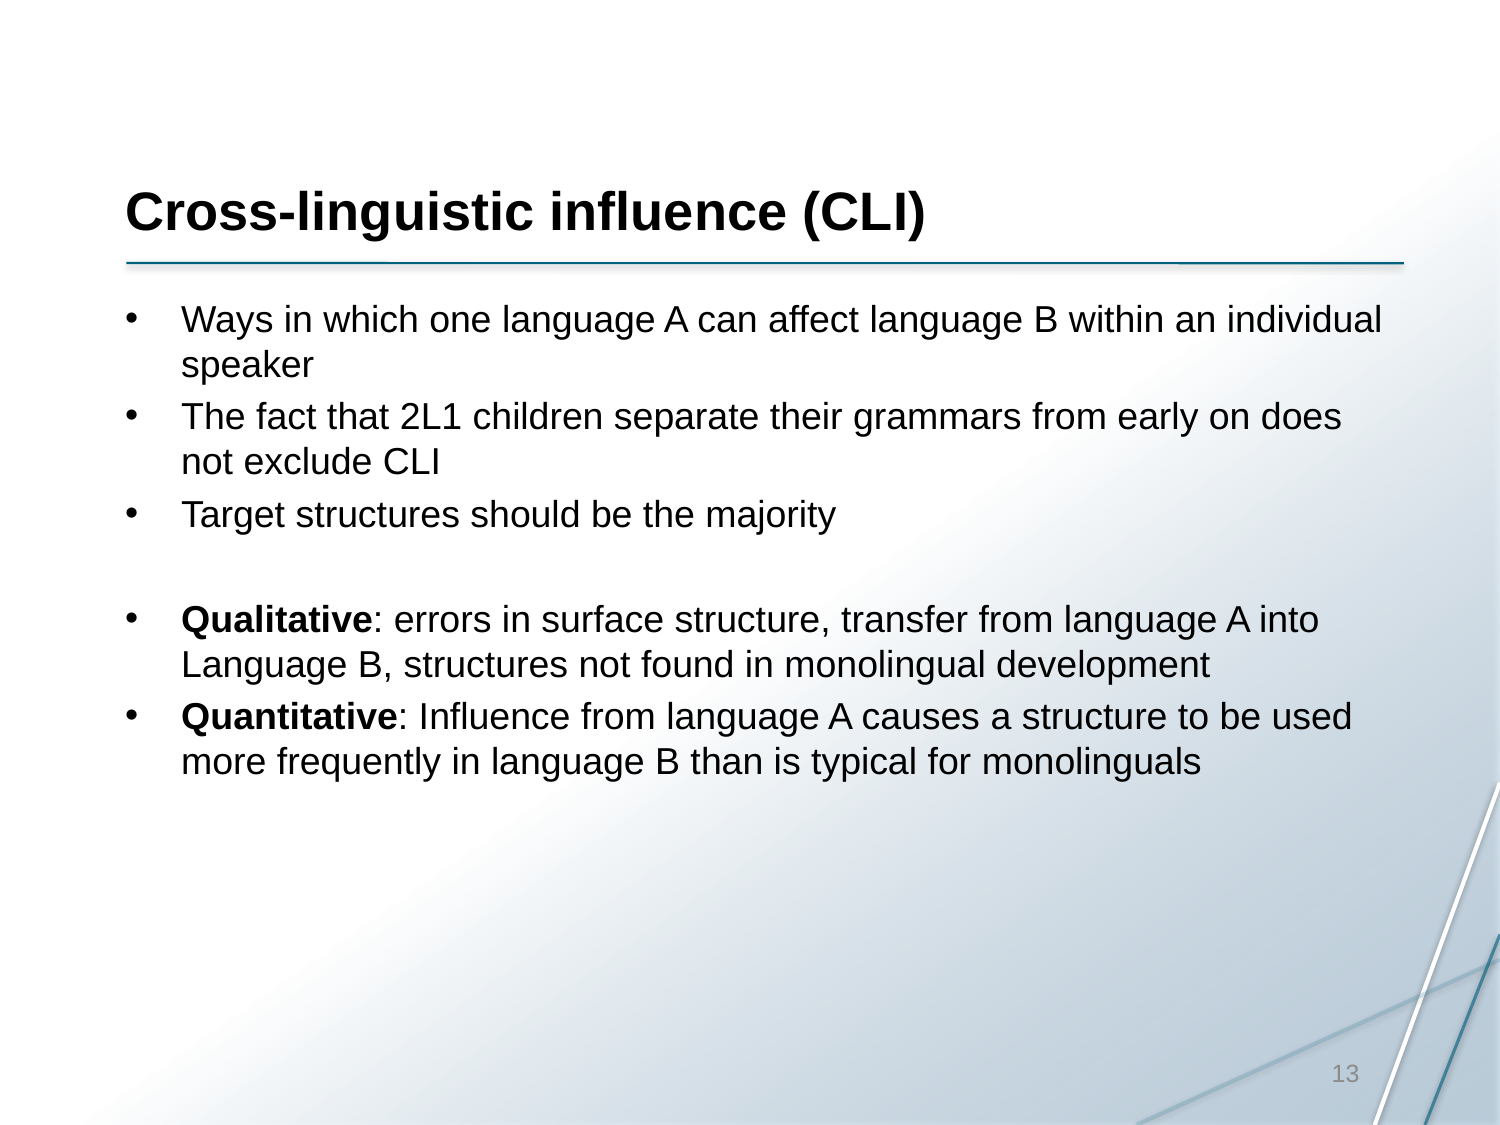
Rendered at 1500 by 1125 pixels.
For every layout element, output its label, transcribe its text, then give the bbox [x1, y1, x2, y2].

title Cross-linguistic influence (CLI) [109, 49, 1403, 249]
slide_number 13 [1074, 1042, 1375, 1103]
list Ways in which one language A can affect language B within an individual speaker The fact that 2L1 children separate their grammars from early on does not exclude CLI Target structures should be the majority Qualitative: errors in surface structure, transfer from language A into Language B, structures not found in monolingual development Quantitative: Influence from language A causes a structure to be used more frequently in language B than is typical for monolinguals [109, 287, 1404, 1067]
